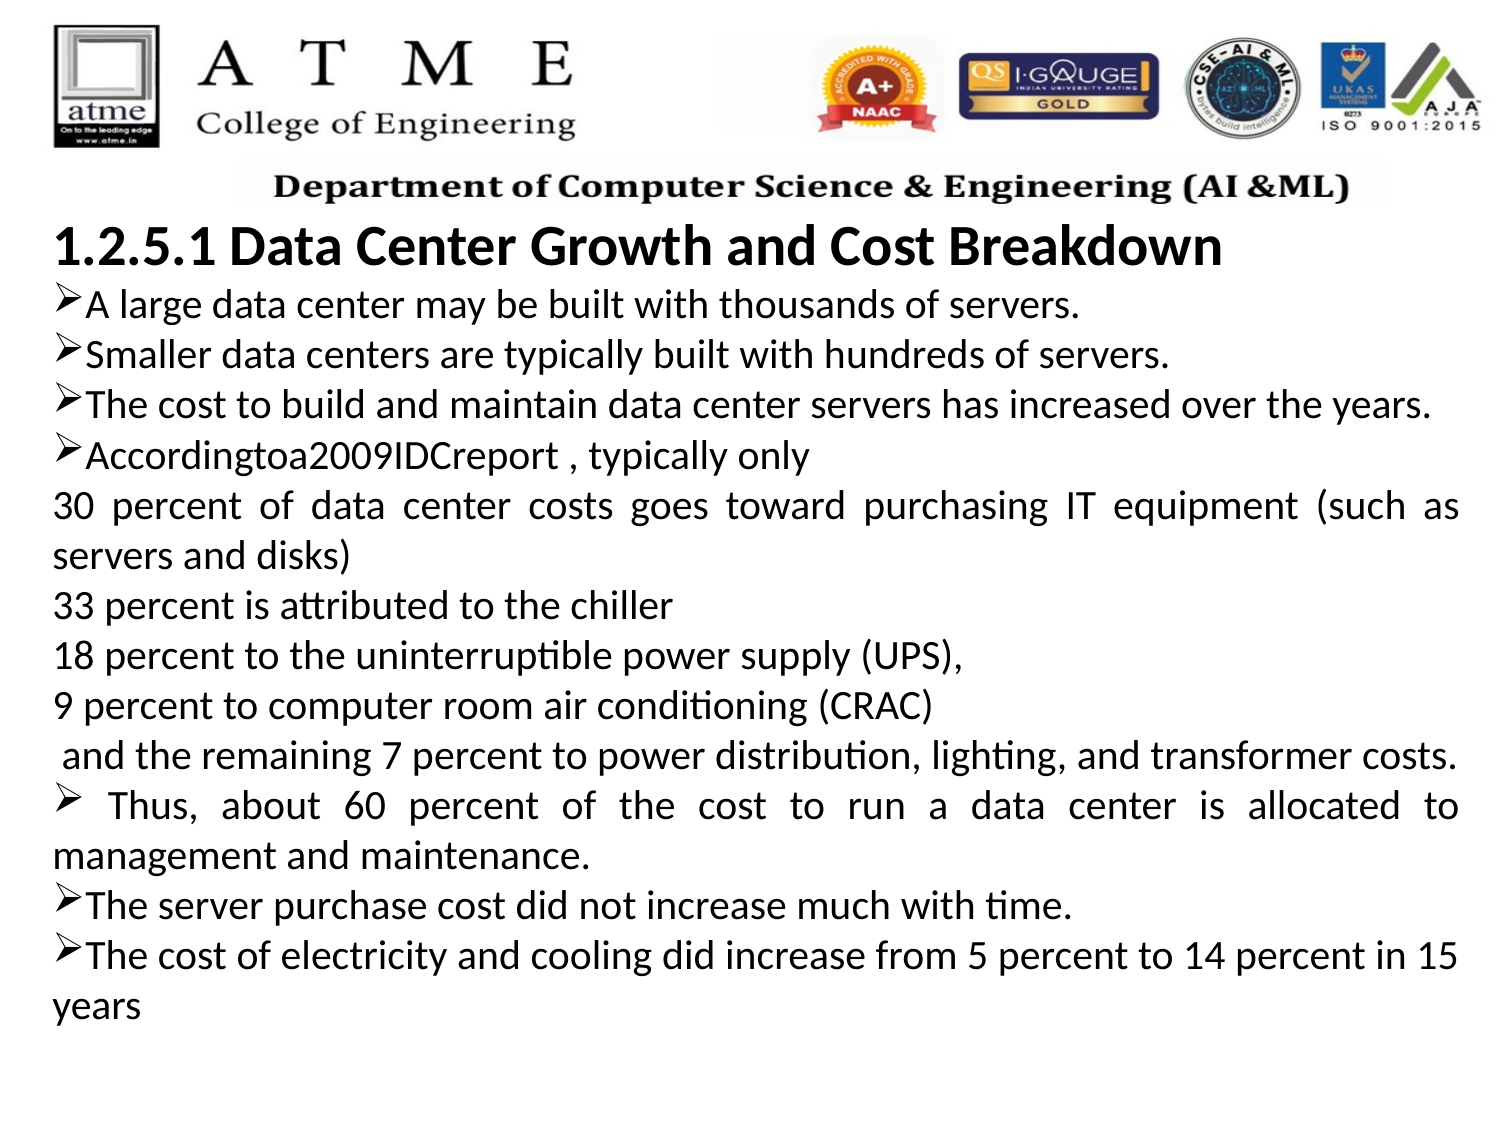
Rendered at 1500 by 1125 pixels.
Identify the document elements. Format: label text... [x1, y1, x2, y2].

picture [24, 0, 1500, 226]
text_box 1.2.5.1 Data Center Growth and Cost Breakdown A large data center may be built with thousands of servers. Smaller data centers are typically built with hundreds of servers. The cost to build and maintain data center servers has increased over the years. Accordingtoa2009IDCreport , typically only 30 percent of data center costs goes toward purchasing IT equipment (such as servers and disks) 33 percent is attributed to the chiller 18 percent to the uninterruptible power supply (UPS), 9 percent to computer room air conditioning (CRAC) and the remaining 7 percent to power distribution, lighting, and transformer costs. Thus, about 60 percent of the cost to run a data center is allocated to management and maintenance. The server purchase cost did not increase much with time. The cost of electricity and cooling did increase from 5 percent to 14 percent in 15 years [37, 234, 1475, 1035]
